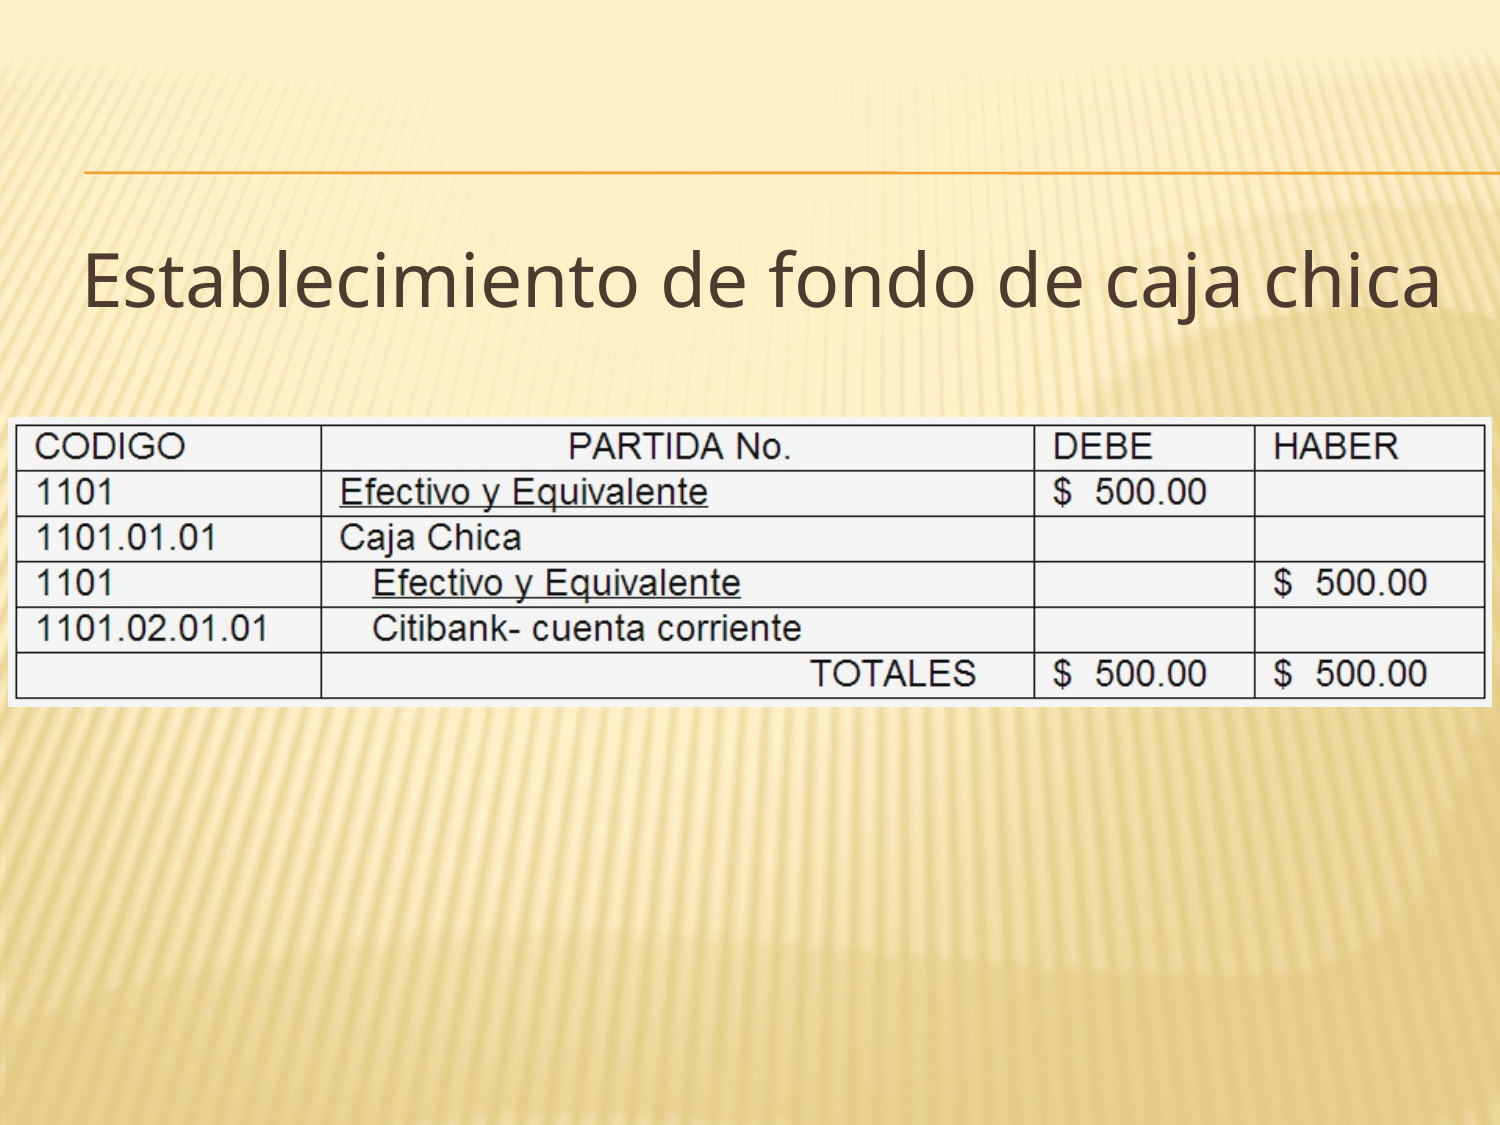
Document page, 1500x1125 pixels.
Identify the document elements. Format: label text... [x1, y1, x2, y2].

text_box Establecimiento de fondo de caja chica [49, 75, 1475, 416]
picture [0, 0, 1500, 1125]
